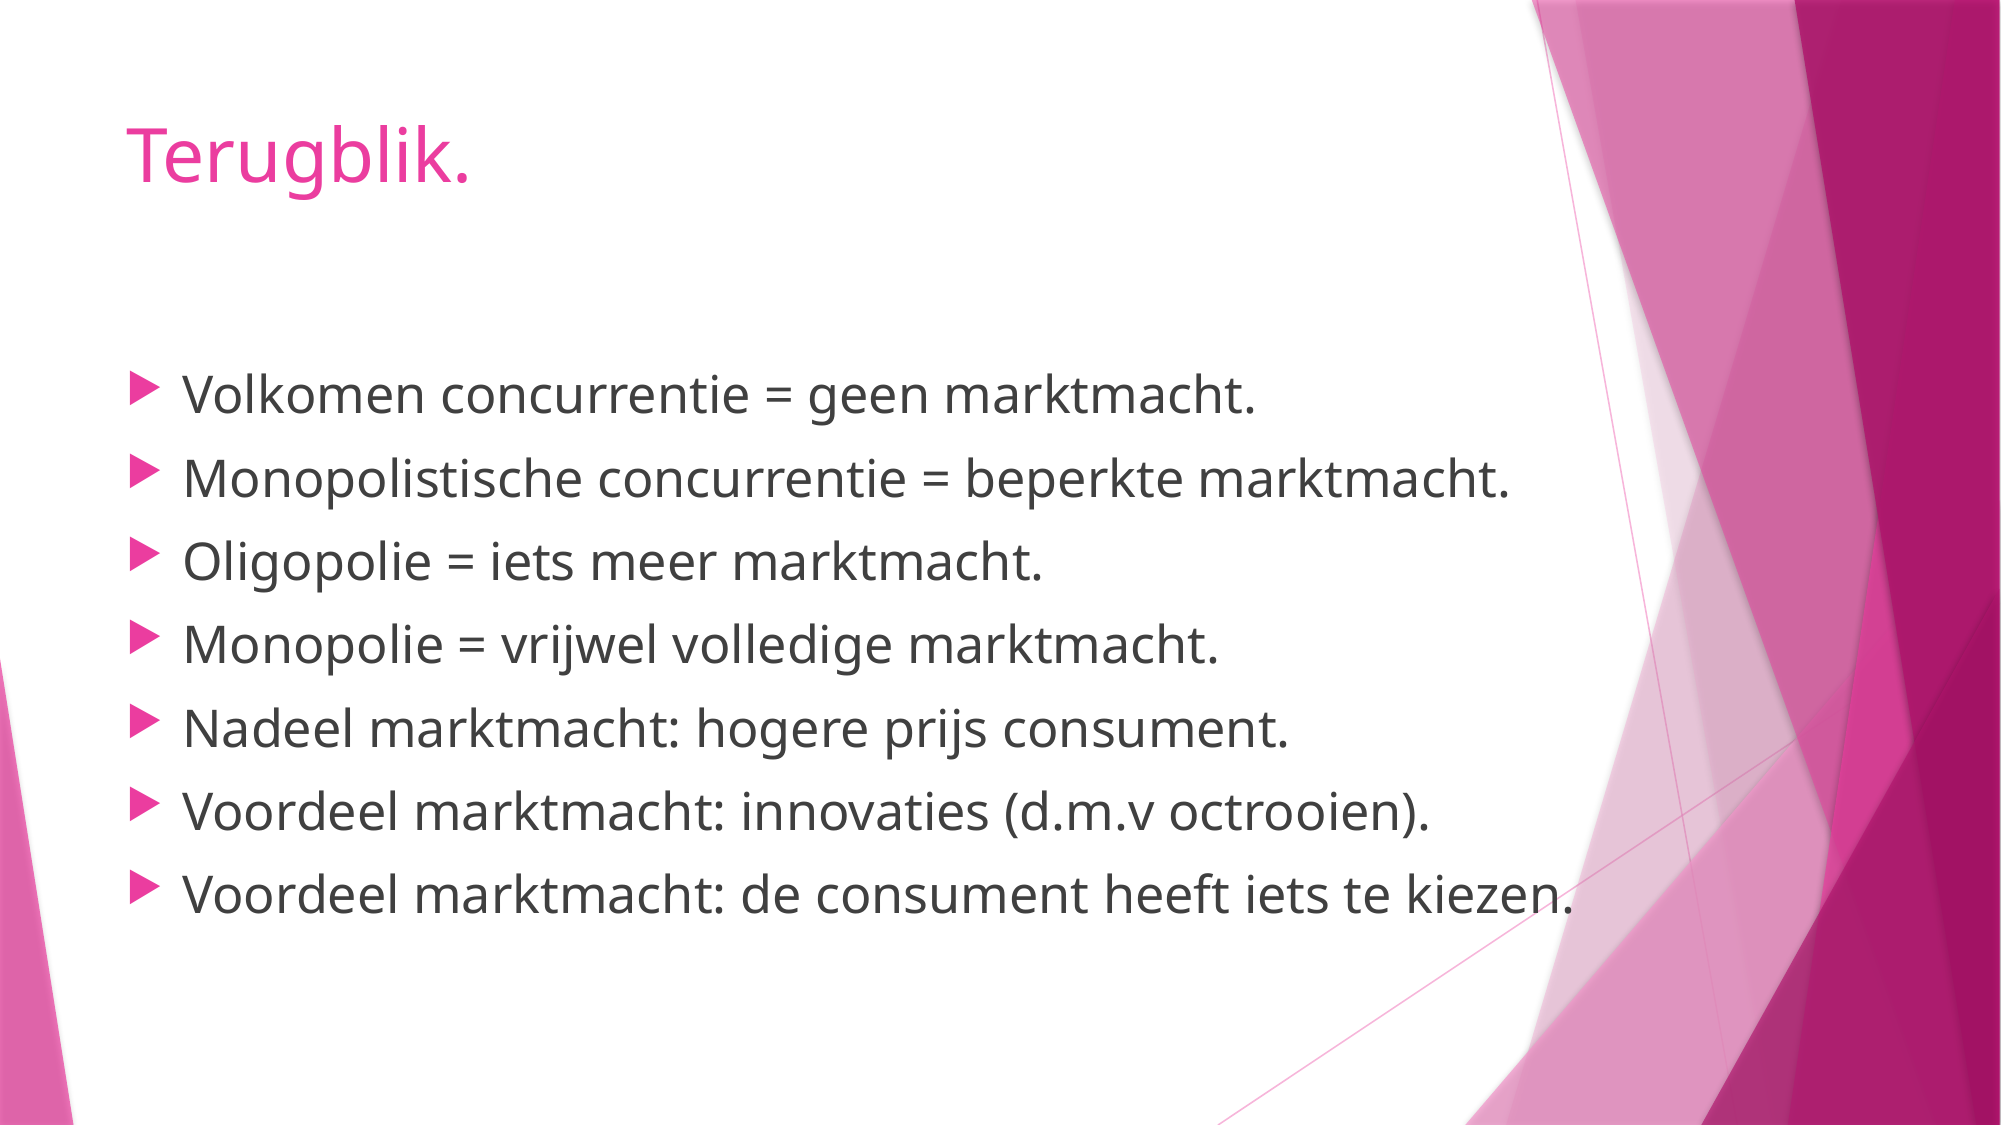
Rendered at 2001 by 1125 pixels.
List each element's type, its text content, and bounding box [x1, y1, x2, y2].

title Terugblik. [111, 99, 1522, 317]
list Volkomen concurrentie = geen marktmacht. Monopolistische concurrentie = beperkte marktmacht. Oligopolie = iets meer marktmacht. Monopolie = vrijwel volledige marktmacht. Nadeel marktmacht: hogere prijs consument. Voordeel marktmacht: innovaties (d.m.v octrooien). Voordeel marktmacht: de consument heeft iets te kiezen. [111, 354, 1662, 1082]
